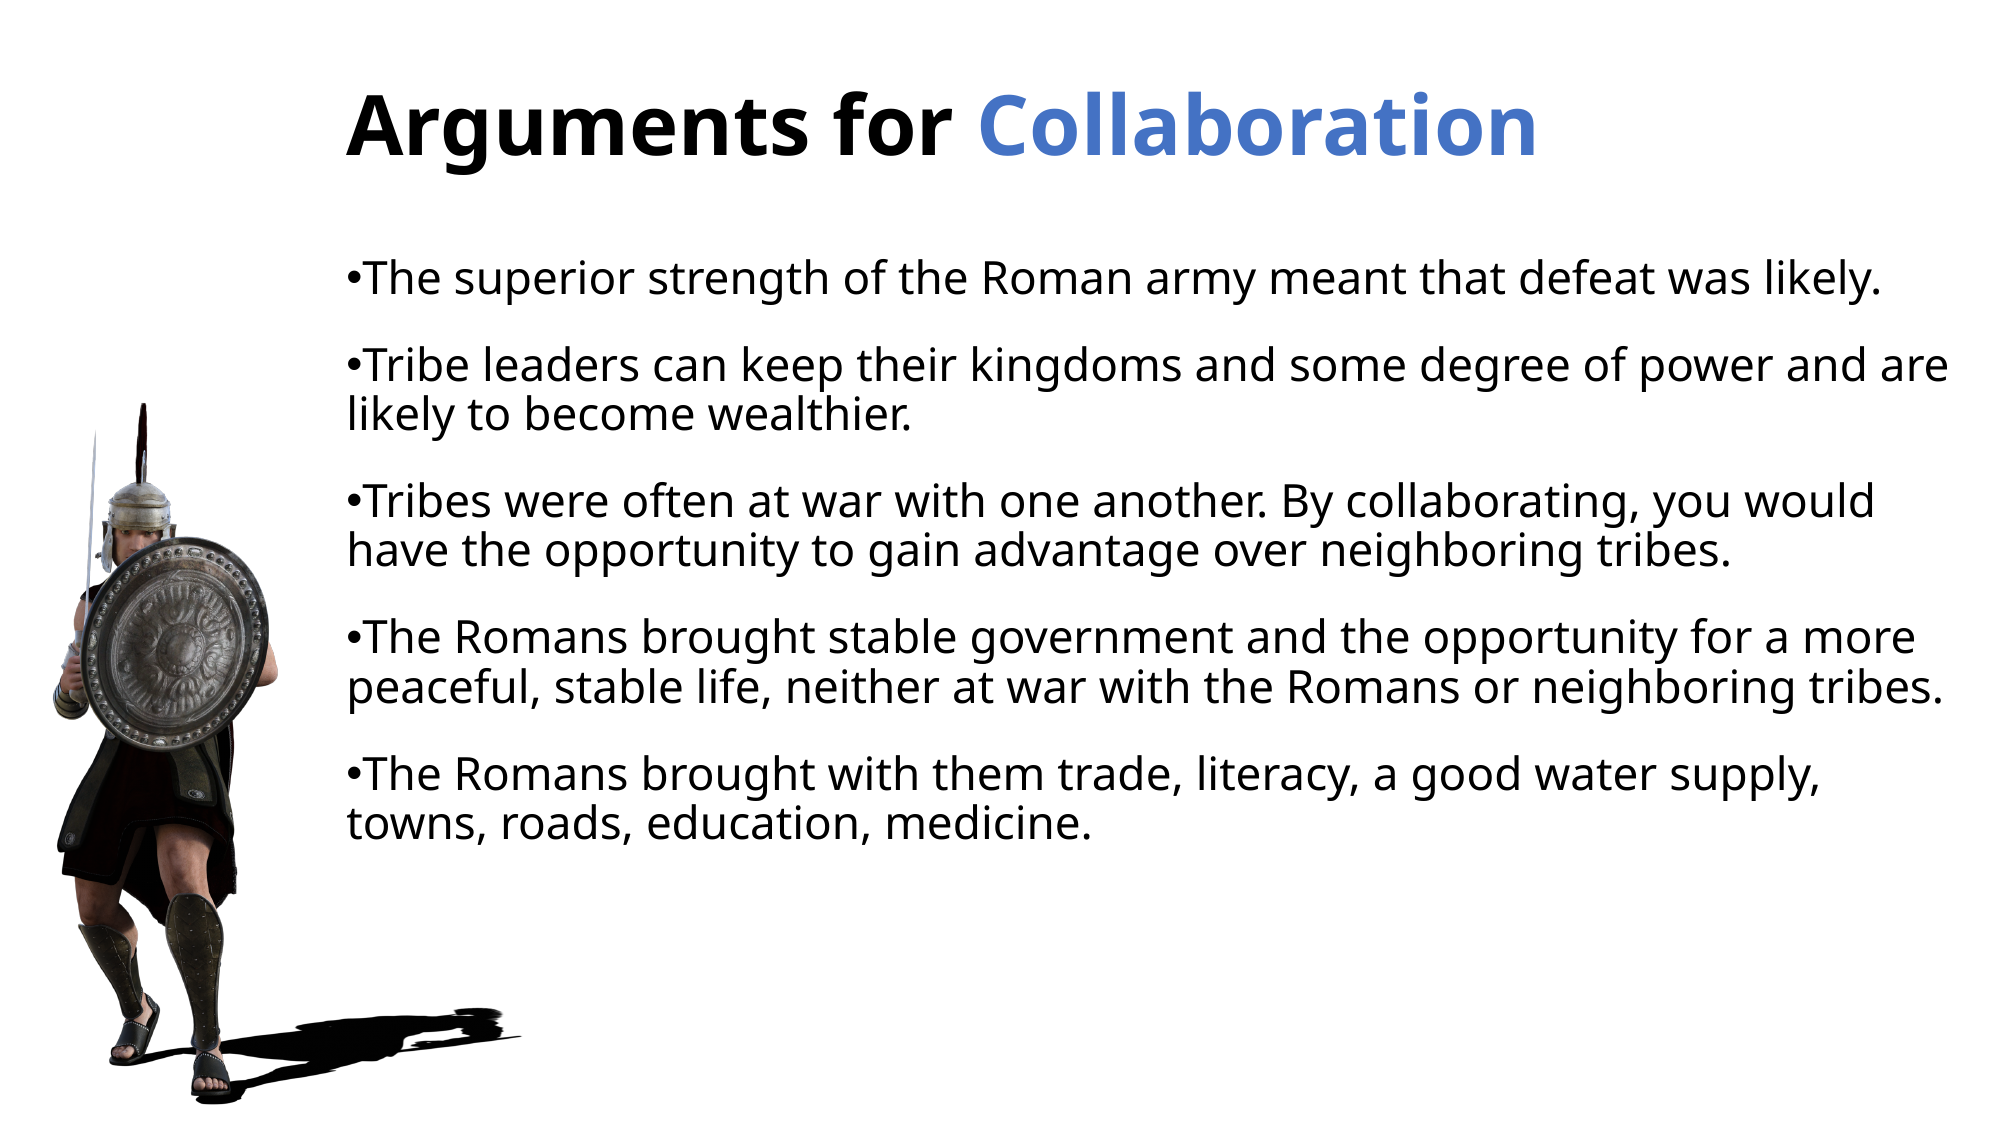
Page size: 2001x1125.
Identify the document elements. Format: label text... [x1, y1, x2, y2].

text_box Arguments for Collaboration [331, 65, 1601, 230]
picture [0, 382, 539, 1125]
text_box The superior strength of the Roman army meant that defeat was likely. Tribe leaders can keep their kingdoms and some degree of power and are likely to become wealthier. Tribes were often at war with one another. By collaborating, you would have the opportunity to gain advantage over neighboring tribes. The Romans brought stable government and the opportunity for a more peaceful, stable life, neither at war with the Romans or neighboring tribes. The Romans brought with them trade, literacy, a good water supply, towns, roads, education, medicine. [331, 247, 1981, 1048]
